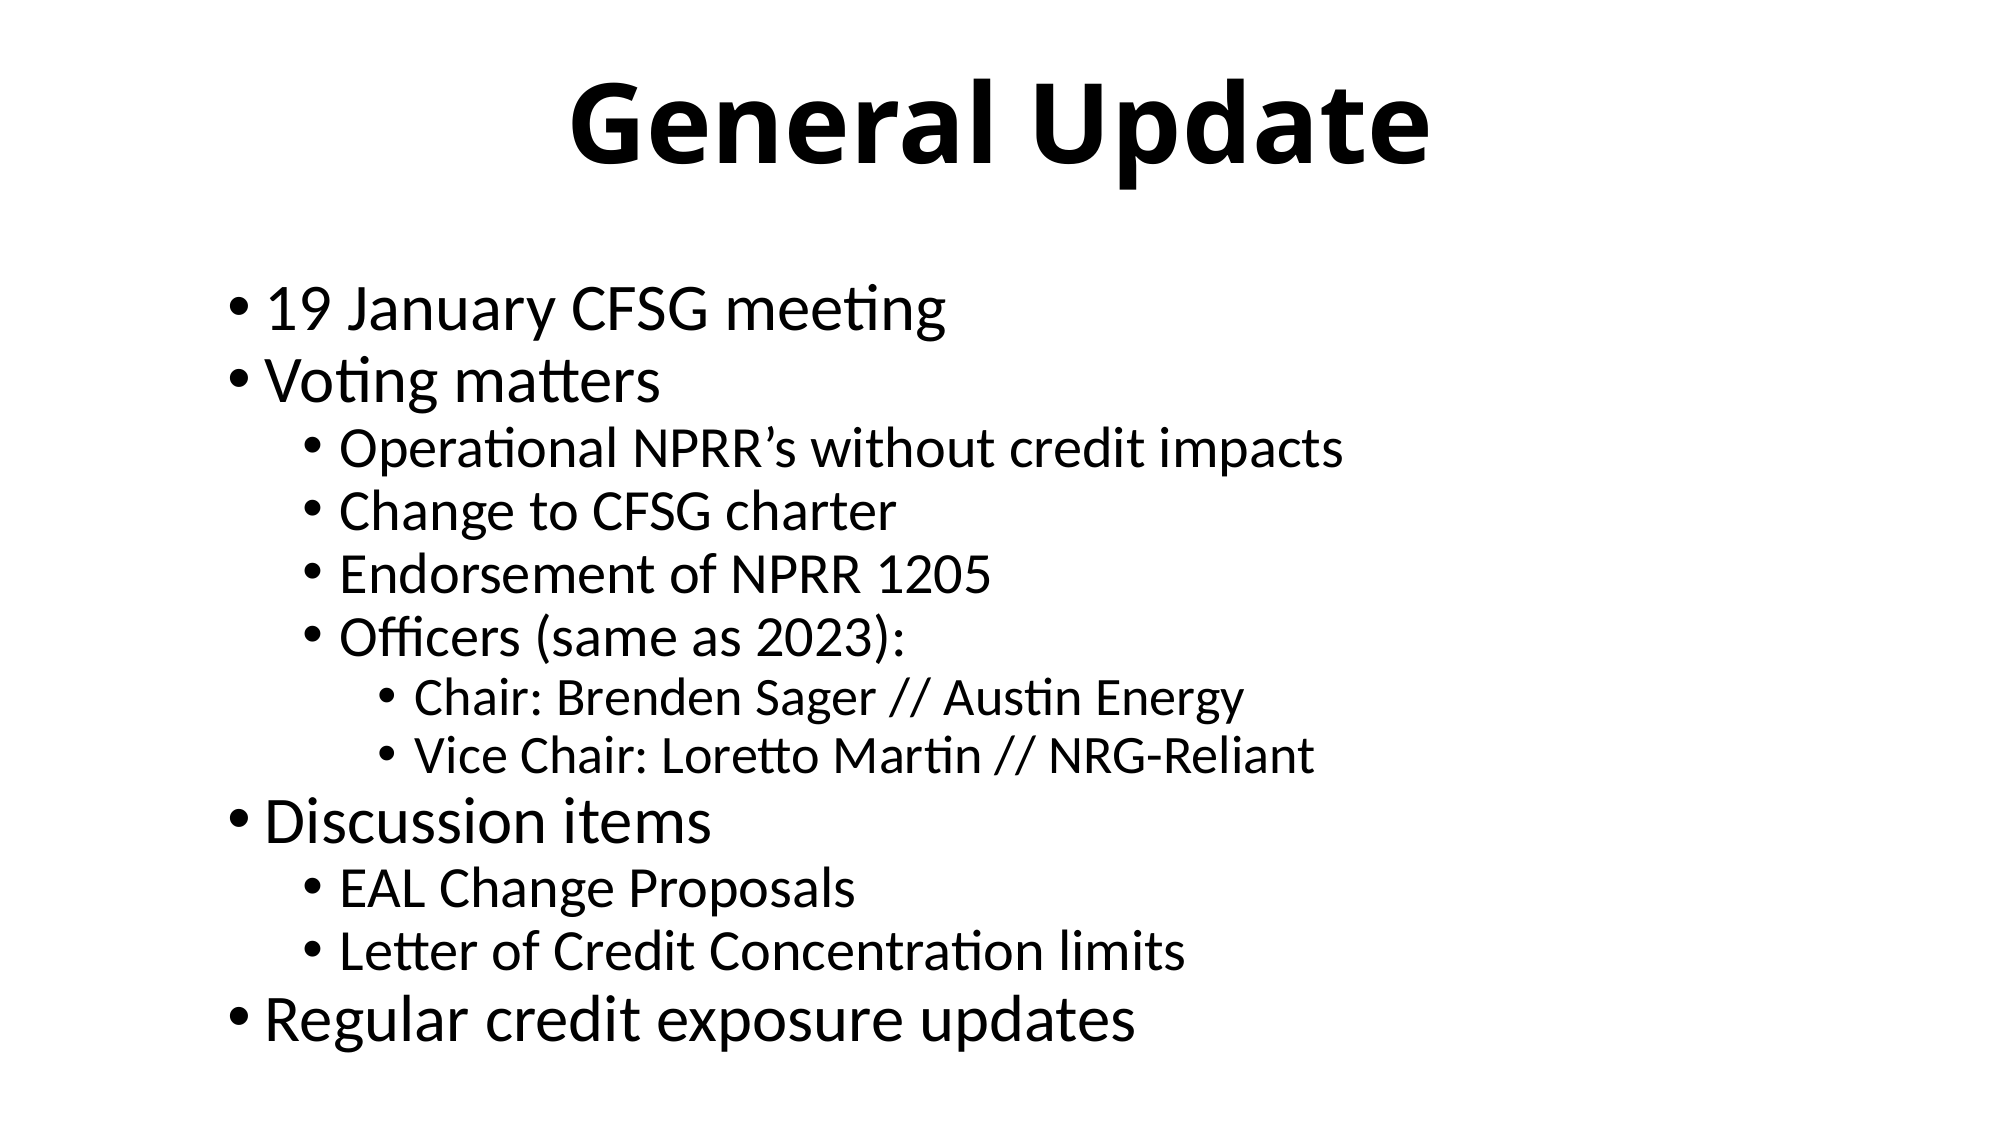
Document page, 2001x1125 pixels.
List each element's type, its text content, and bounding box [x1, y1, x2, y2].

list 19 January CFSG meeting Voting matters Operational NPRR’s without credit impacts Change to CFSG charter Endorsement of NPRR 1205 Officers (same as 2023): Chair: Brenden Sager // Austin Energy Vice Chair: Loretto Martin // NRG-Reliant Discussion items EAL Change Proposals Letter of Credit Concentration limits Regular credit exposure updates [137, 265, 1863, 1014]
title General Update [137, 59, 1863, 265]
